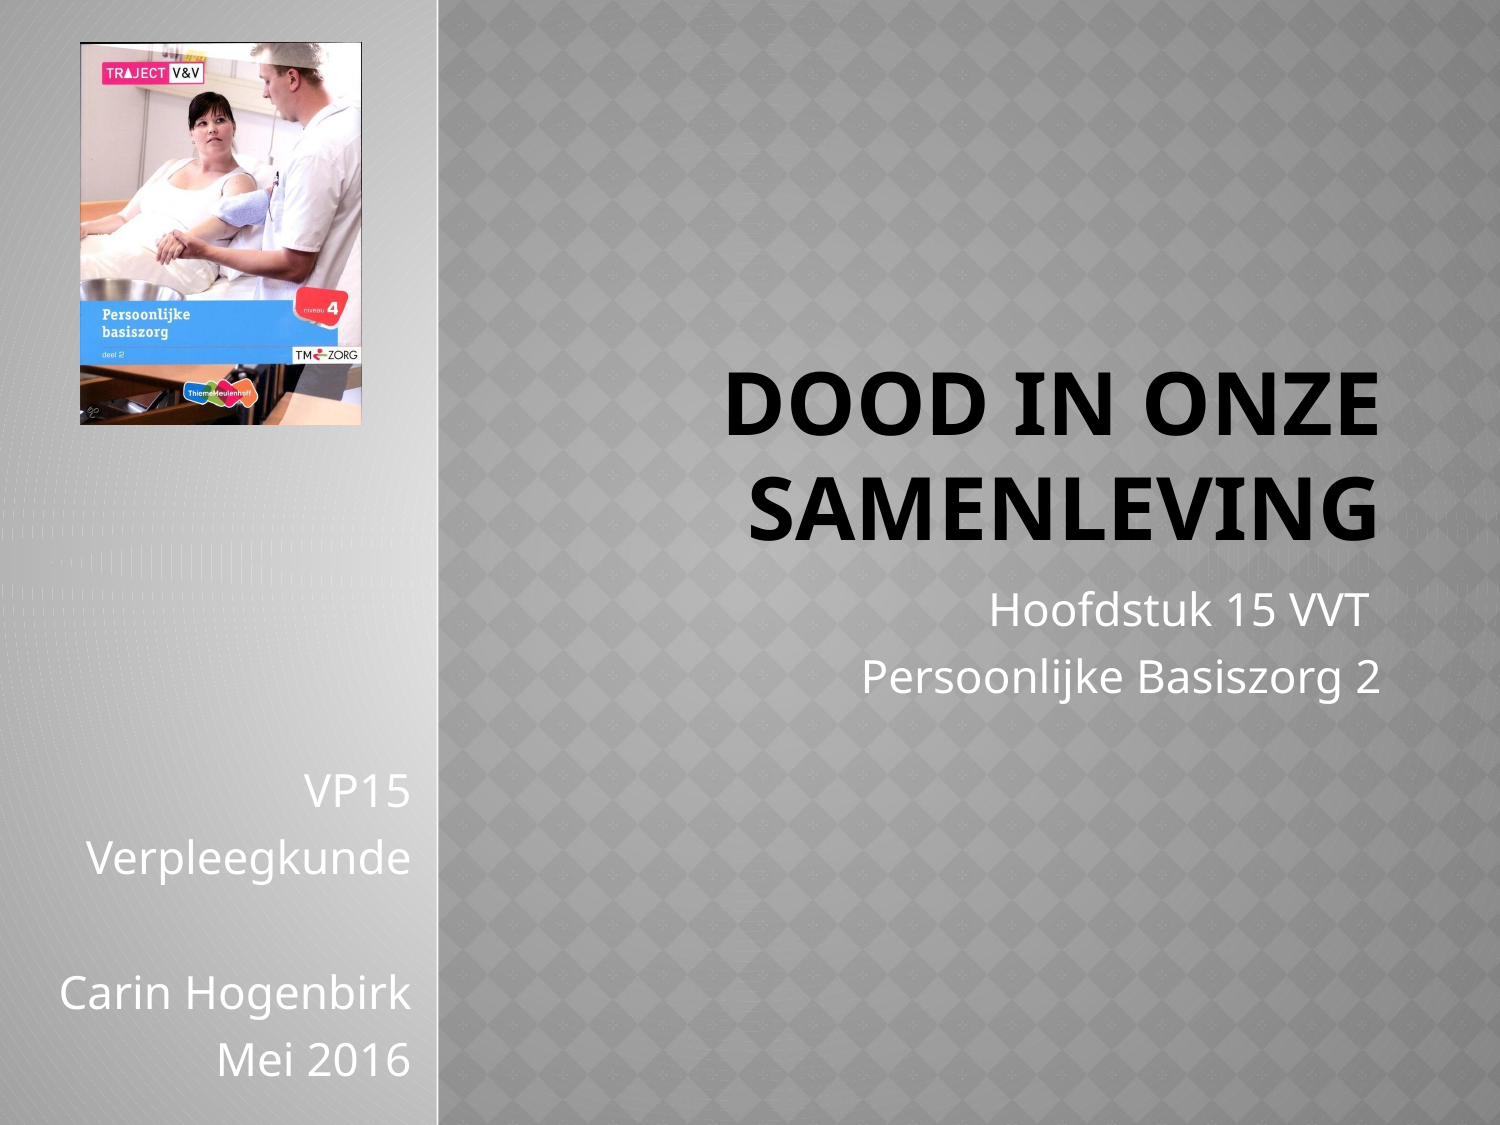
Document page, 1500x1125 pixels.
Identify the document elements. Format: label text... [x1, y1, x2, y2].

text_box VP15 Verpleegkunde Carin Hogenbirk Mei 2016 [22, 761, 420, 1125]
title Dood in onze samenleving [253, 87, 1390, 558]
picture [79, 42, 363, 426]
subtitle Hoofdstuk 15 VVT Persoonlijke Basiszorg 2 [550, 580, 1390, 762]
